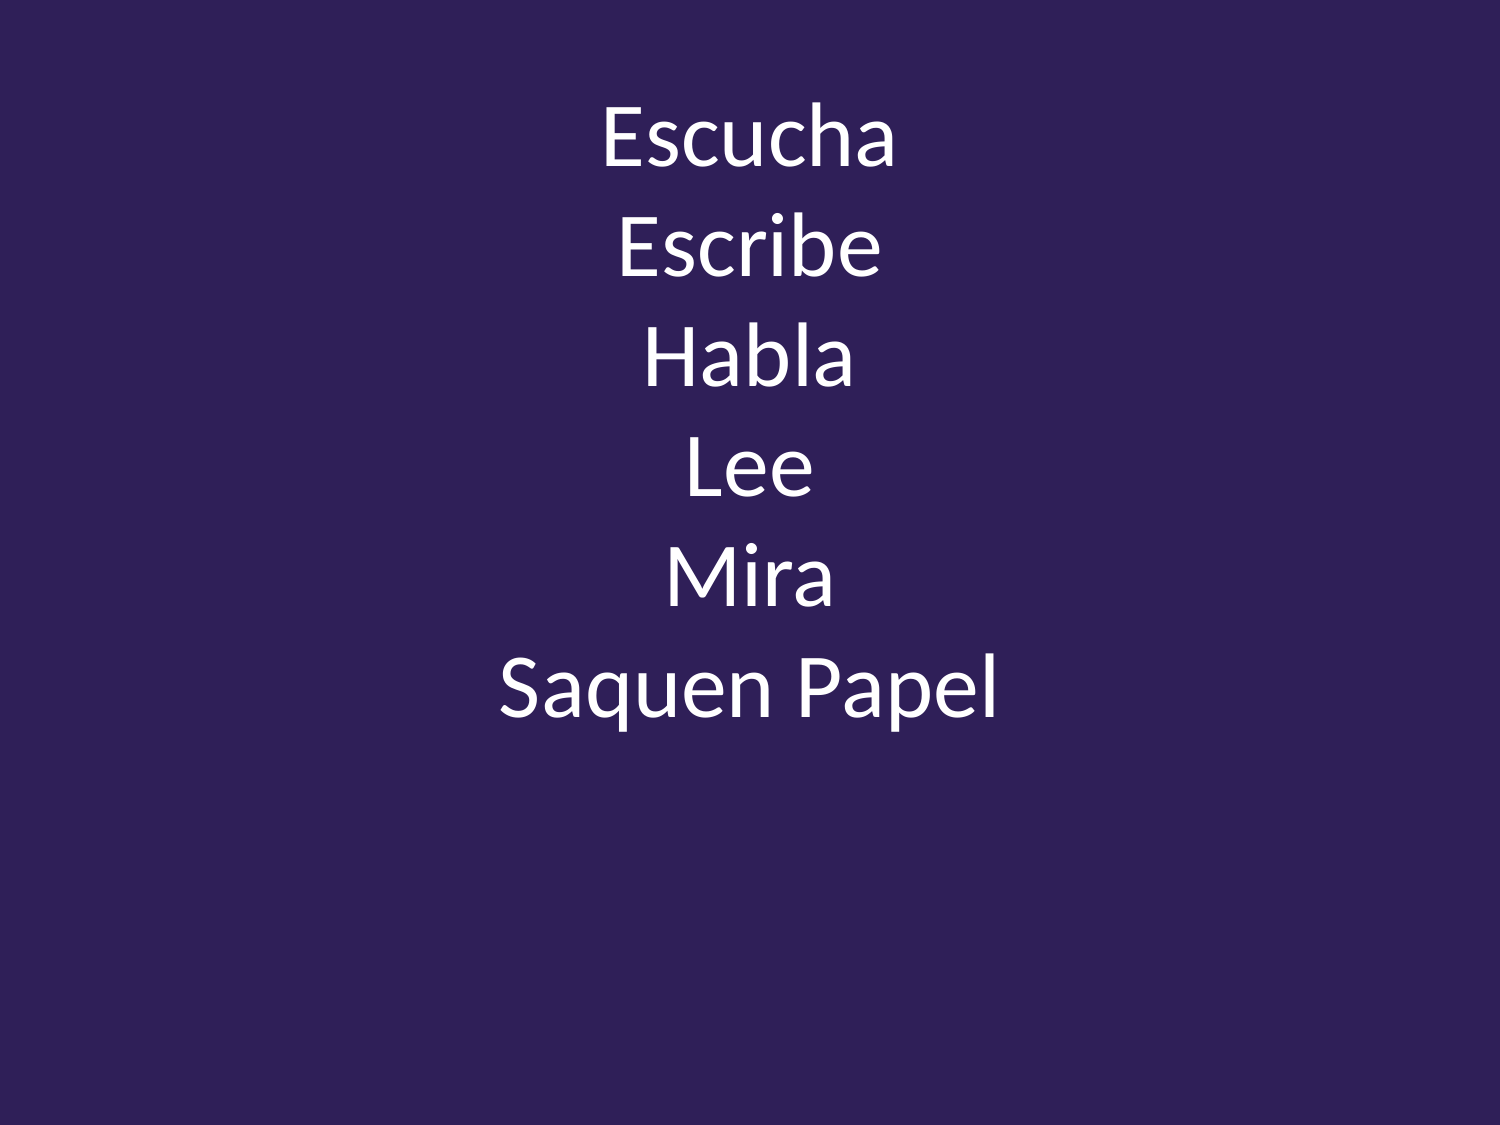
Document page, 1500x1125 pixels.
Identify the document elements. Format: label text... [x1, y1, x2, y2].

title Escucha Escribe Habla Lee Mira Saquen Papel [75, 49, 1425, 762]
